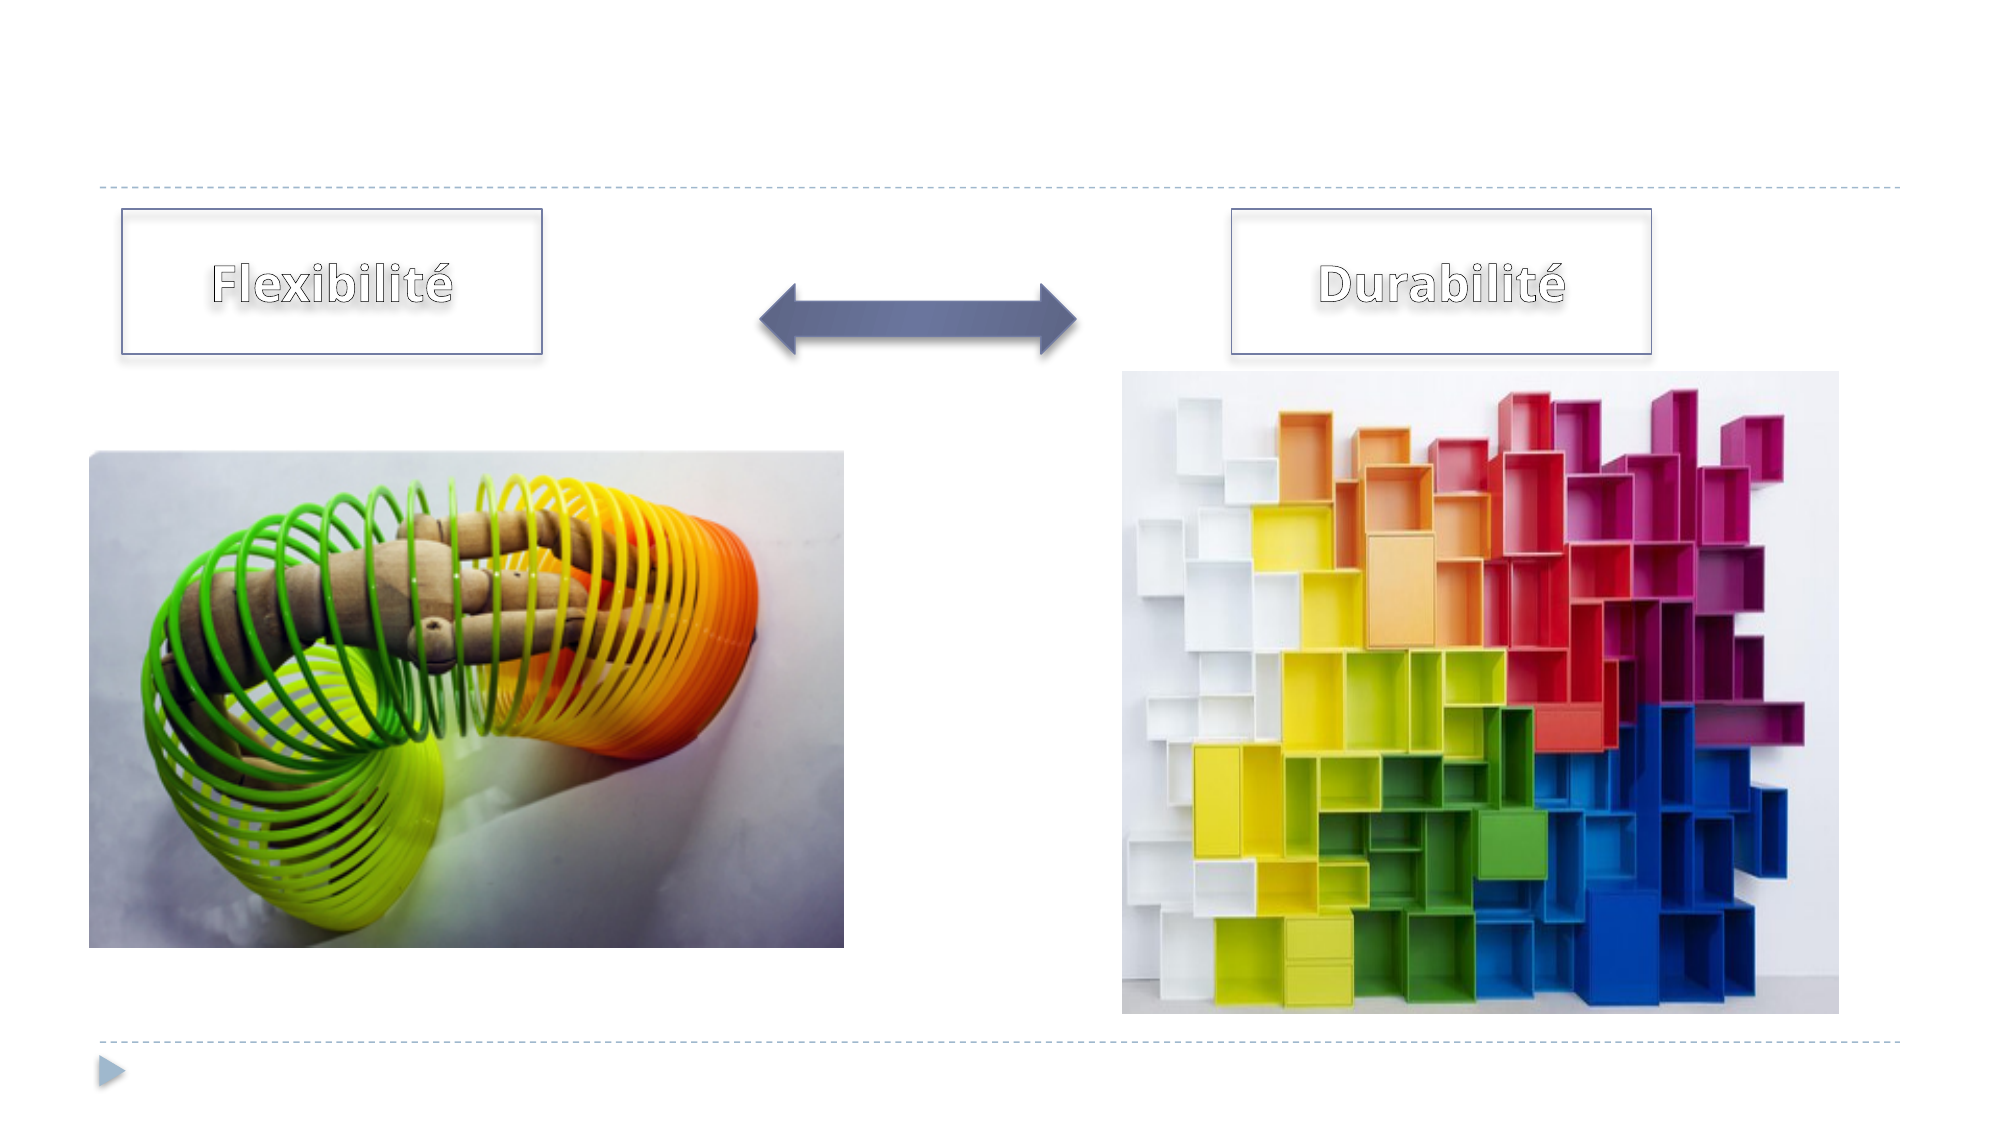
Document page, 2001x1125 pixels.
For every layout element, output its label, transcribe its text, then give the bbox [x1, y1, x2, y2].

text_box [759, 283, 1077, 355]
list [1098, 371, 1863, 1014]
text_box Durabilité [1231, 208, 1652, 355]
text_box Flexibilité [121, 208, 543, 355]
picture [88, 449, 844, 948]
